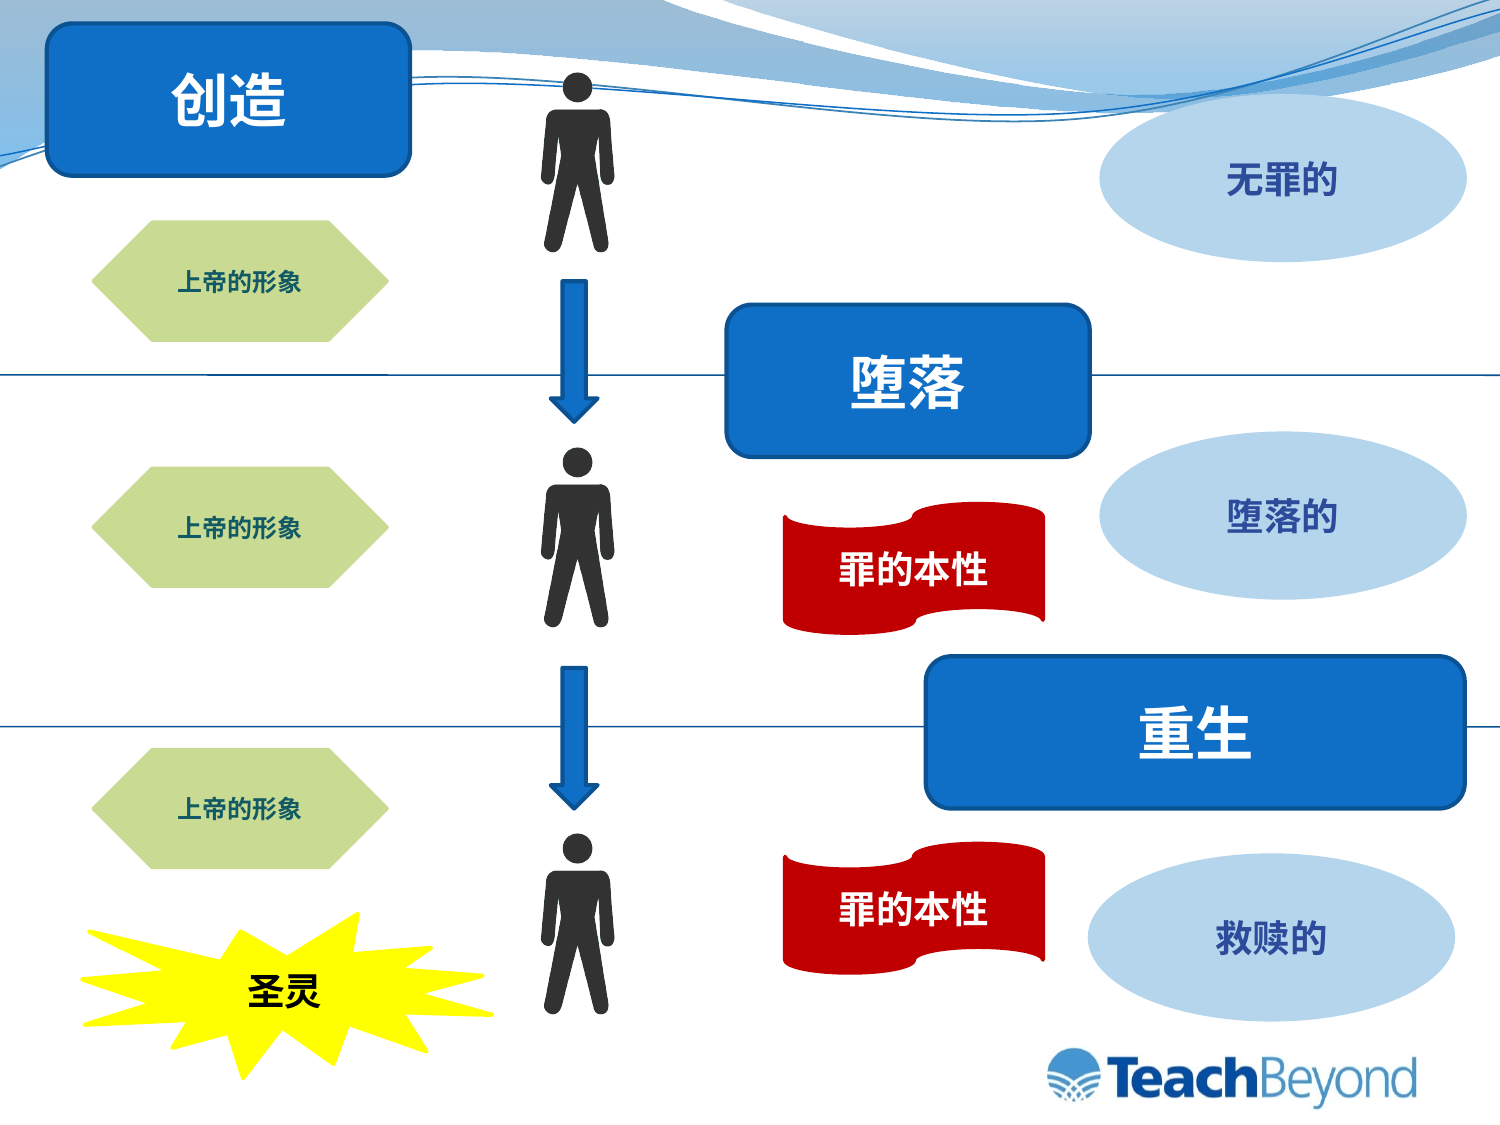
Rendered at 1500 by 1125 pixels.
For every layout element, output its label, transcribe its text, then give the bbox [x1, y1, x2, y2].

picture [1045, 1046, 1418, 1111]
text_box [548, 738, 600, 811]
text_box 堕落 [724, 302, 1092, 374]
text_box 创造 [44, 21, 413, 178]
text_box 重生 [923, 654, 1467, 726]
text_box 堕落 [724, 386, 1092, 460]
text_box 堕落的 [1099, 431, 1467, 600]
text_box 无罪的 [1099, 93, 1467, 263]
text_box 上帝的形象 [91, 747, 389, 870]
text_box 圣灵 [79, 912, 495, 1081]
text_box 上帝的形象 [91, 466, 389, 588]
text_box [560, 665, 588, 726]
text_box 救赎的 [1087, 853, 1456, 1022]
picture [538, 70, 616, 253]
picture [538, 831, 616, 1015]
text_box [560, 279, 588, 374]
text_box 罪的本性 [782, 841, 1046, 975]
text_box 上帝的形象 [91, 220, 389, 342]
text_box 罪的本性 [782, 501, 1046, 635]
text_box 重生 [923, 738, 1467, 811]
picture [538, 445, 616, 628]
text_box [548, 386, 600, 424]
